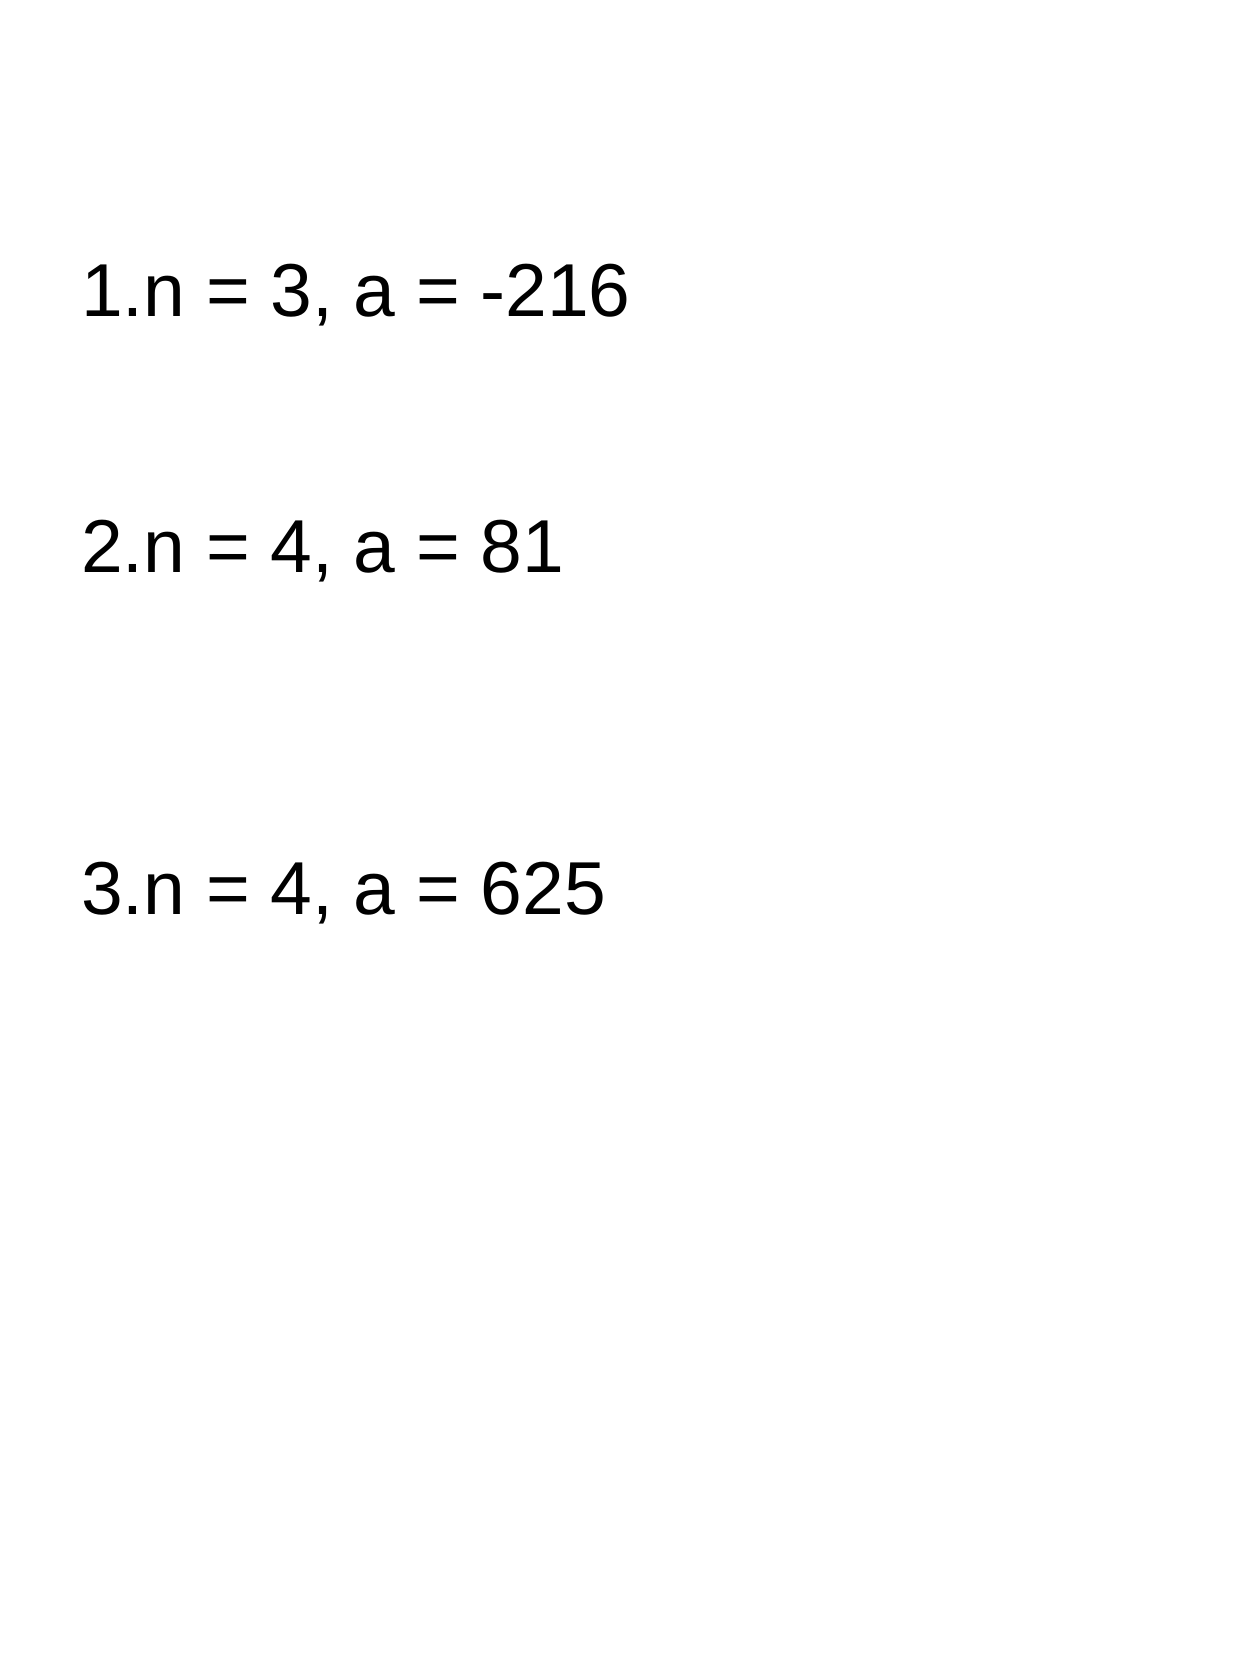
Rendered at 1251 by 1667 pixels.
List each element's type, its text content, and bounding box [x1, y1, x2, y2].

text_box n = 3, a = -216 n = 4, a = 81 n = 4, a = 625 [62, 247, 898, 932]
